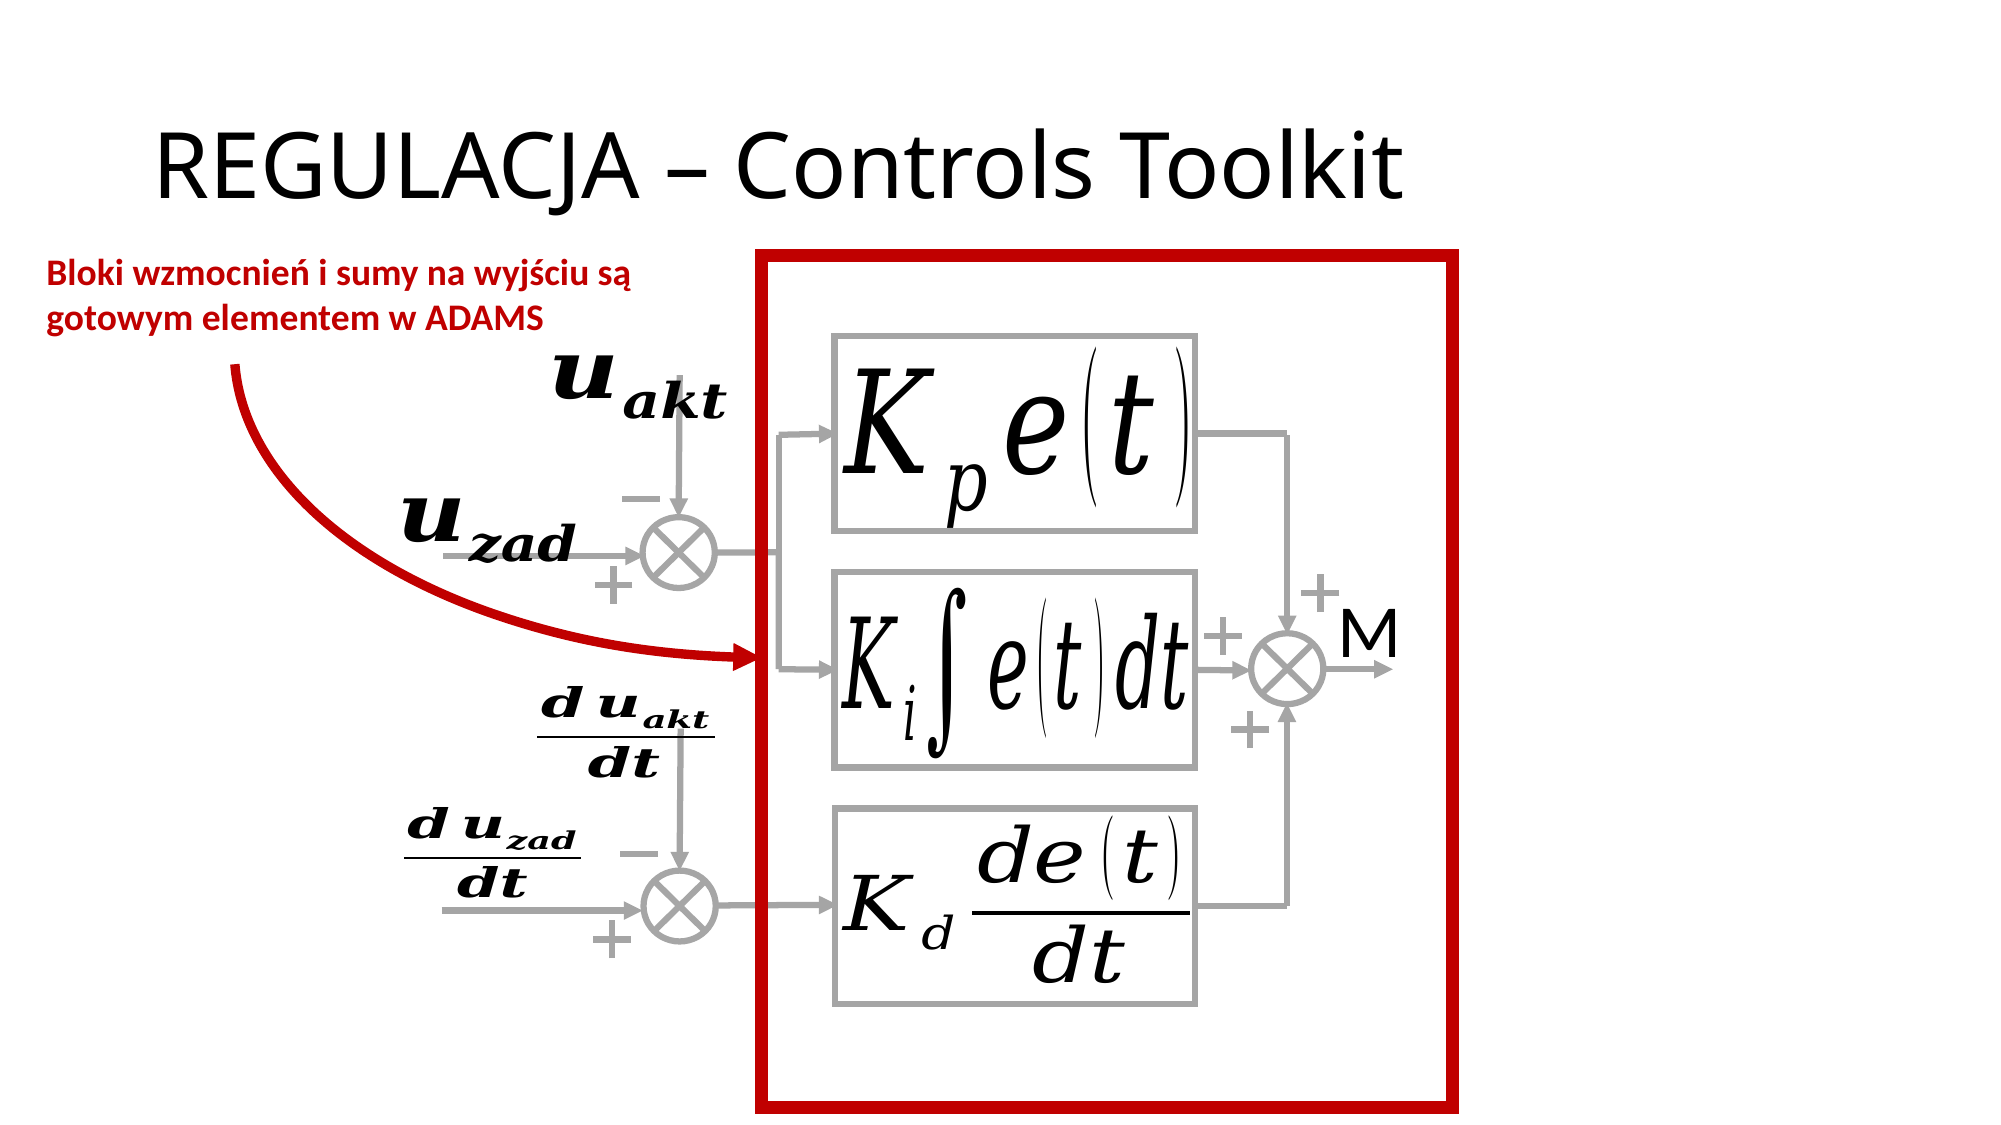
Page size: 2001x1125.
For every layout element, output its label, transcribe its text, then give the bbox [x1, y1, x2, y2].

text_box [760, 254, 1453, 326]
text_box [397, 326, 1453, 1001]
text_box [233, 359, 397, 574]
text_box Bloki wzmocnień i sumy na wyjściu są gotowym elementem w ADAMS [31, 240, 684, 346]
text_box [760, 1001, 1453, 1108]
title REGULACJA – Controls Toolkit [137, 59, 1863, 278]
